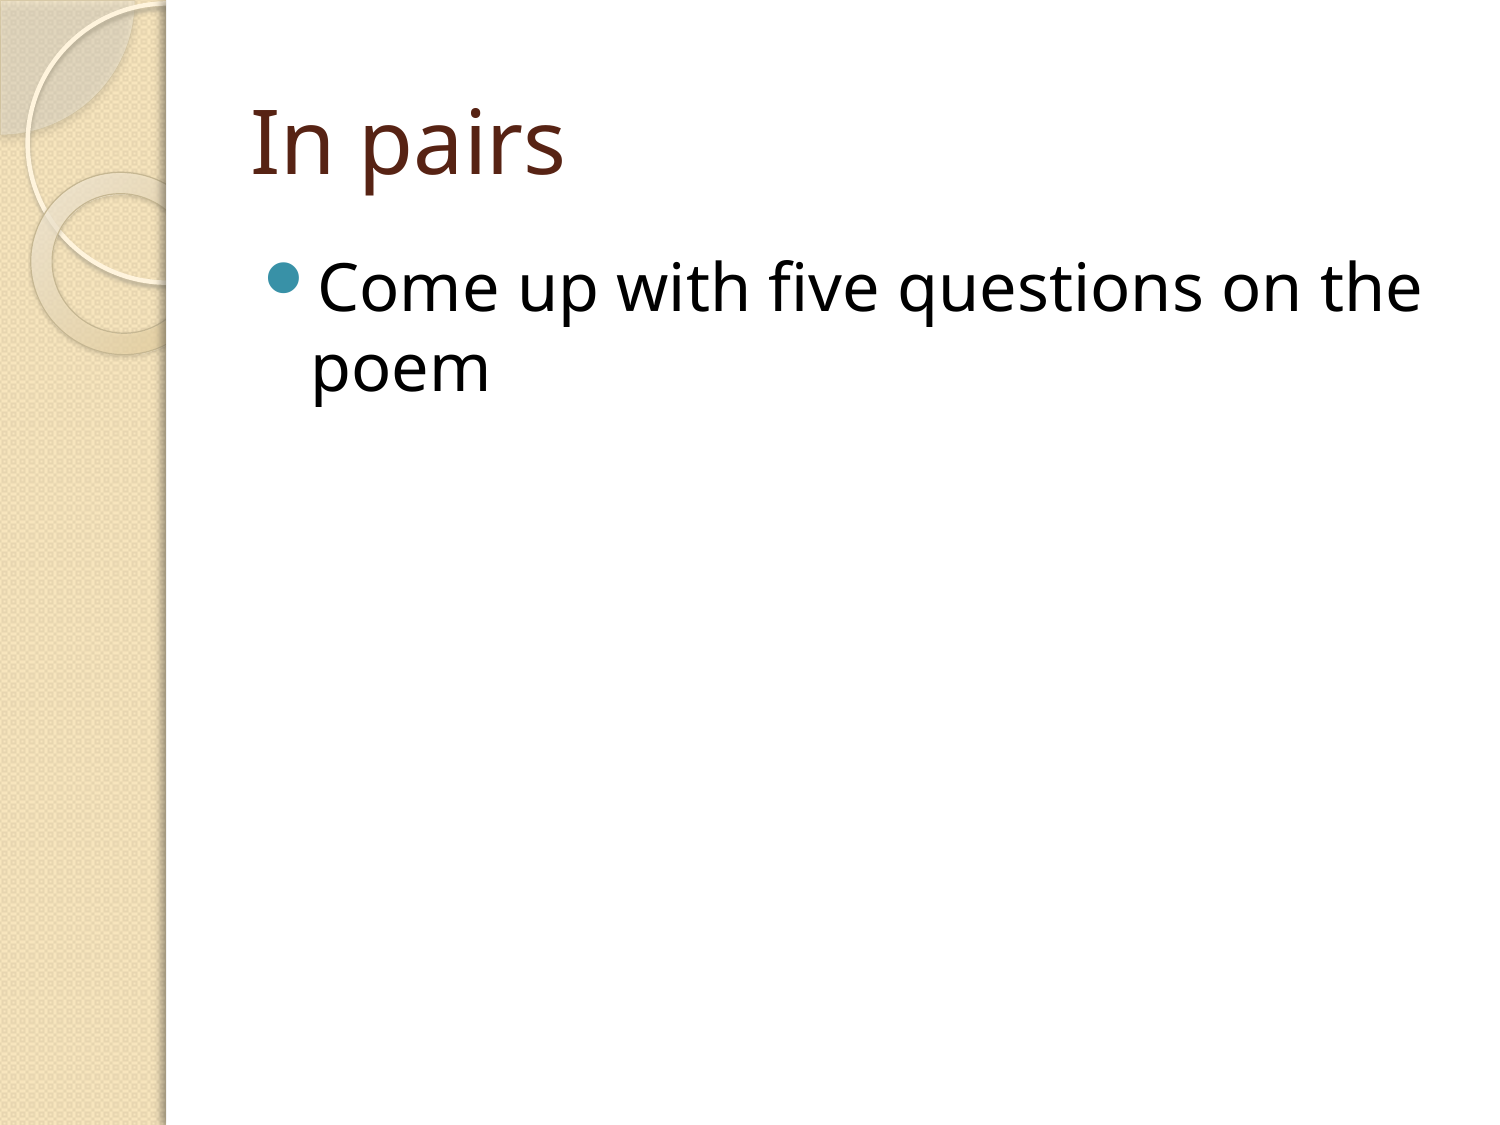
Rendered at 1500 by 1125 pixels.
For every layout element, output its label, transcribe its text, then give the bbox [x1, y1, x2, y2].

list Come up with five questions on the poem [235, 237, 1466, 1025]
title In pairs [235, 45, 1466, 233]
